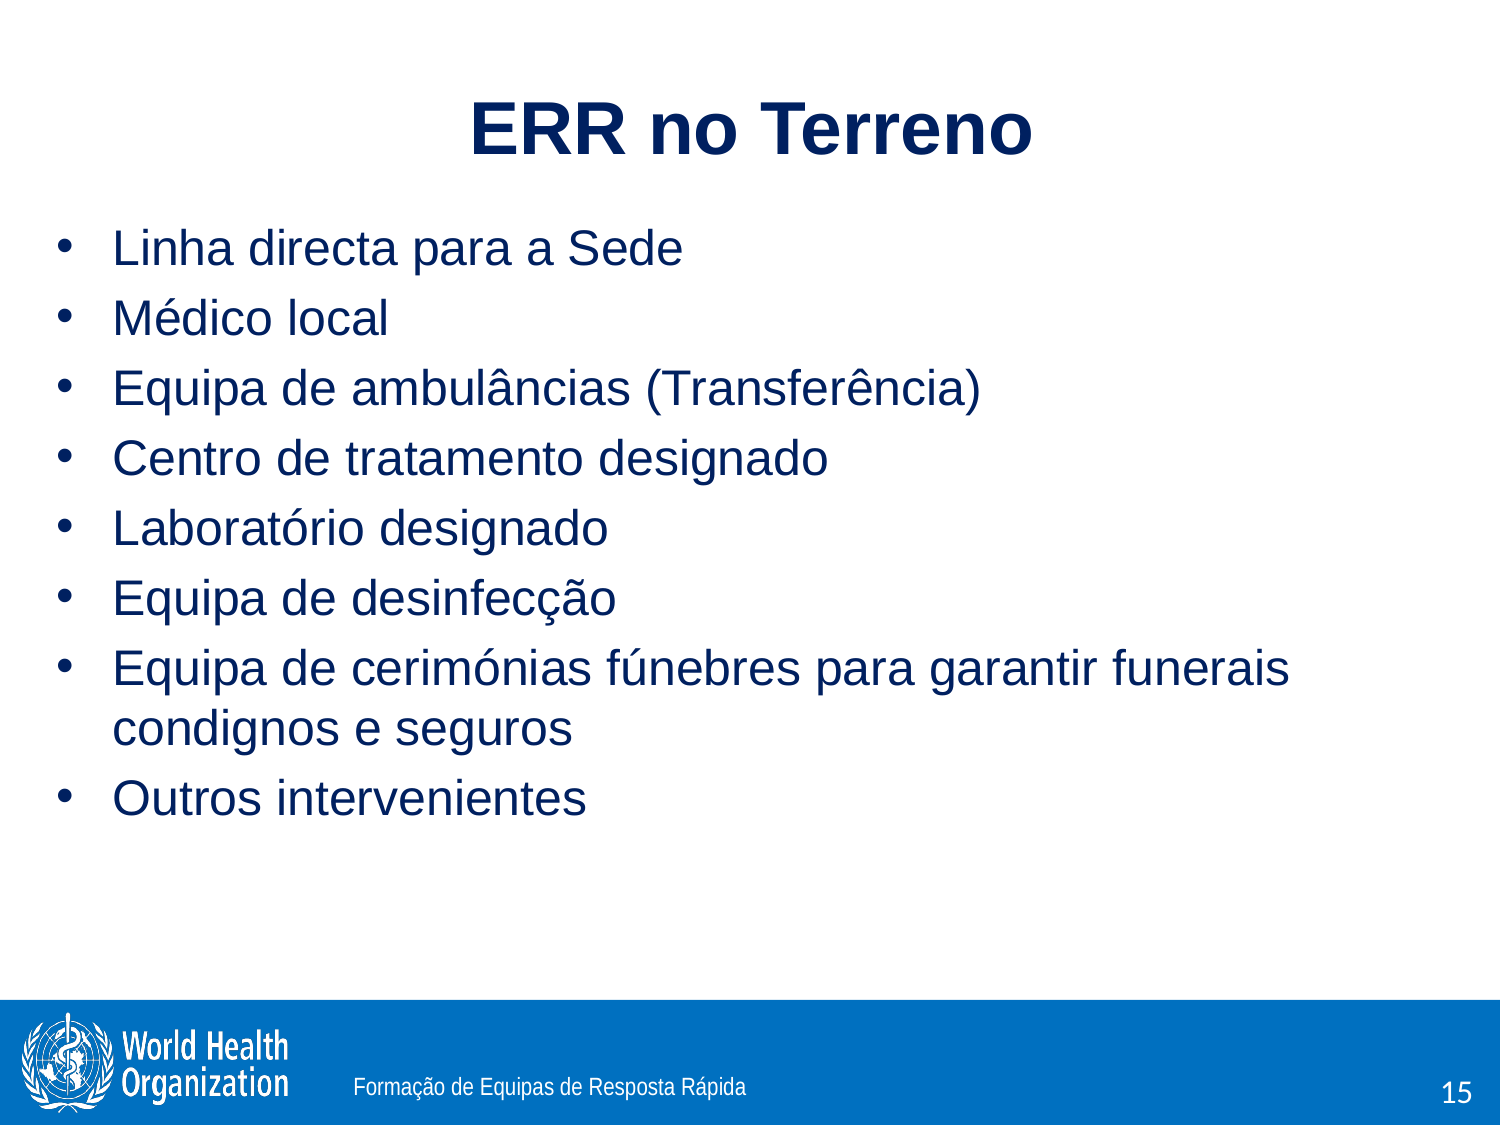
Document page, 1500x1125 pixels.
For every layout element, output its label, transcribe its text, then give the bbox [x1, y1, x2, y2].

list Linha directa para a Sede Médico local Equipa de ambulâncias (Transferência) Centro de tratamento designado Laboratório designado Equipa de desinfecção Equipa de cerimónias fúnebres para garantir funerais condignos e seguros Outros intervenientes [41, 208, 1424, 970]
picture [21, 1012, 288, 1113]
title ERR no Terreno [76, 30, 1427, 219]
